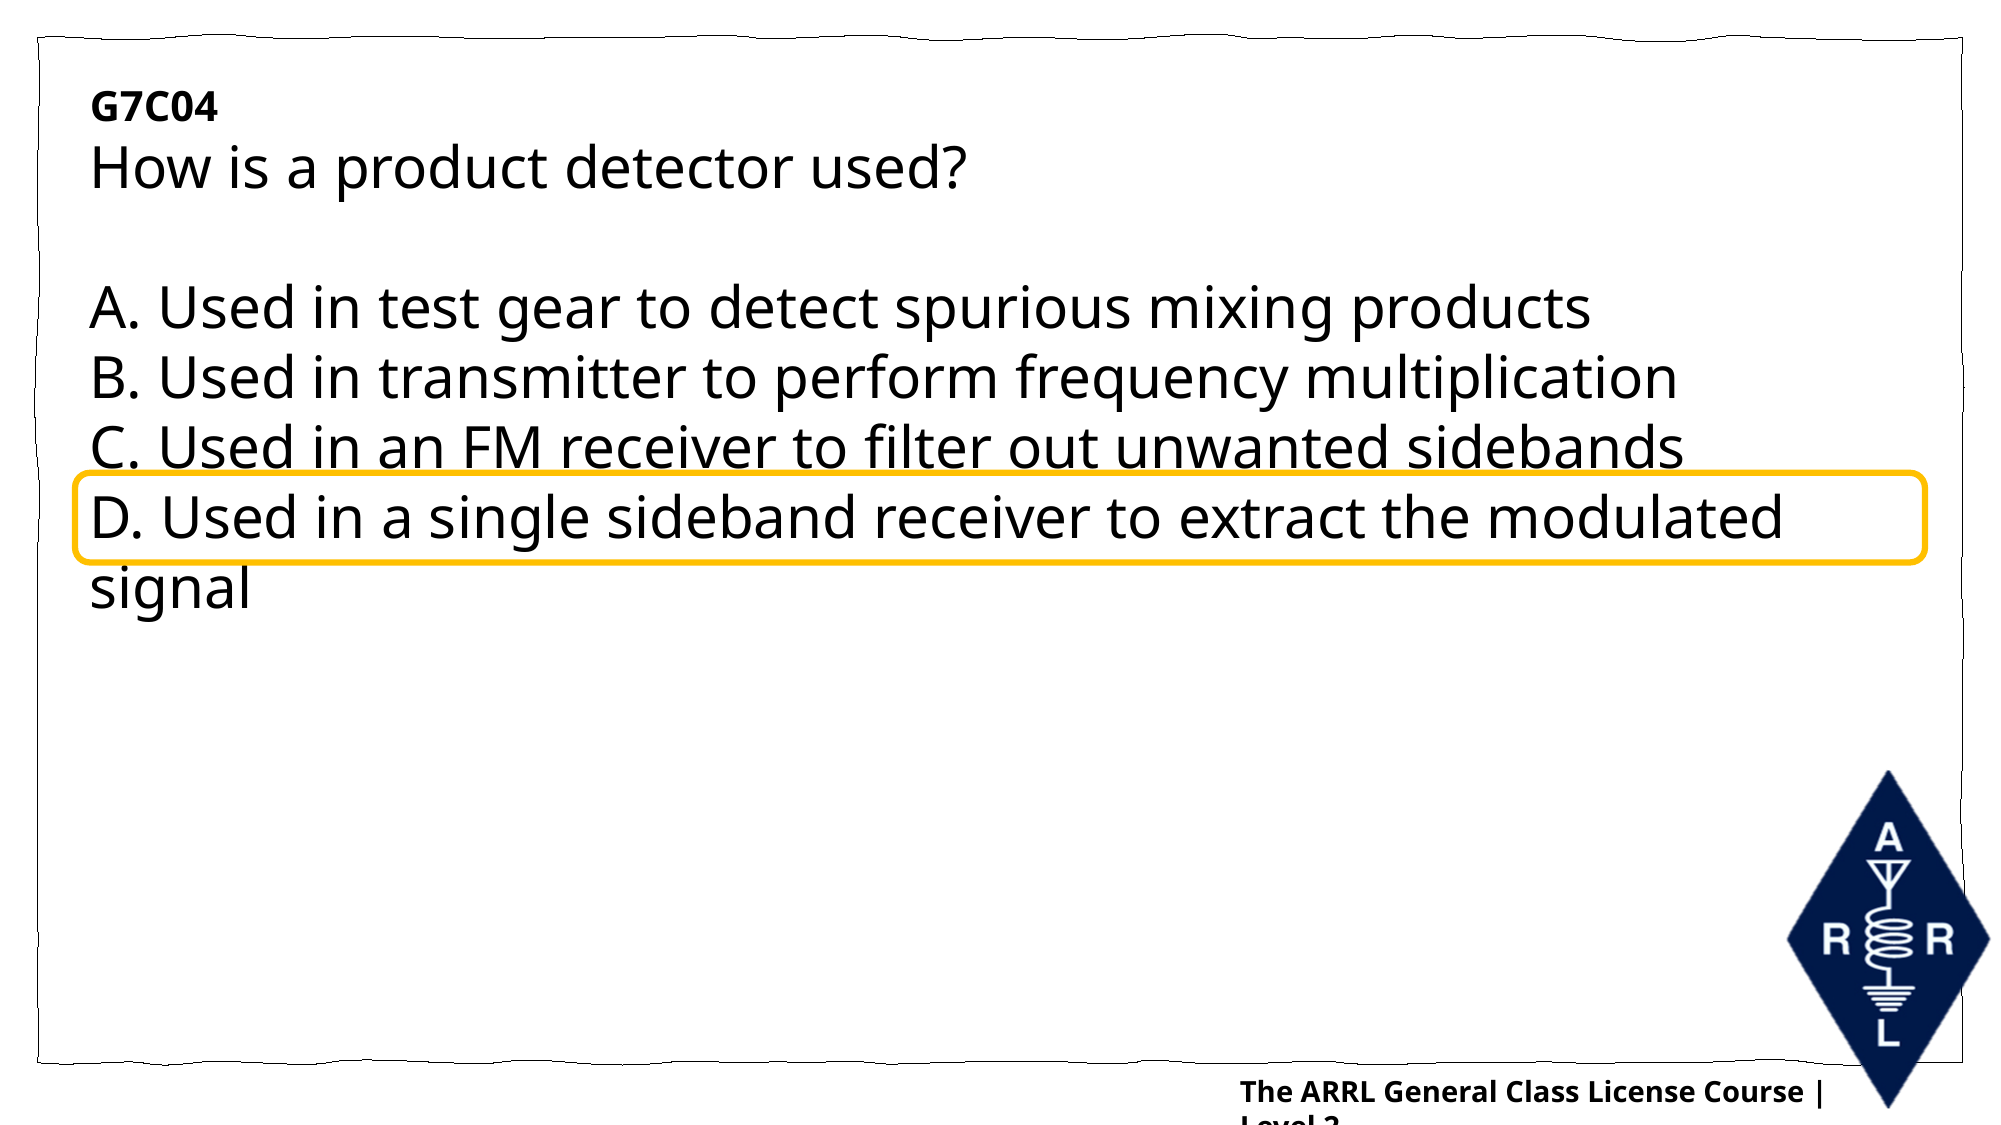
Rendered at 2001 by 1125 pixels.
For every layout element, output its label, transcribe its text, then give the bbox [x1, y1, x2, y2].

picture [1773, 752, 1999, 1125]
text_box G7C04 How is a product detector used? A. Used in test gear to detect spurious mixing products B. Used in transmitter to perform frequency multiplication C. Used in an FM receiver to filter out unwanted sidebands D. Used in a single sideband receiver to extract the modulated signal [75, 72, 1850, 479]
text_box G7C04 How is a product detector used? A. Used in test gear to detect spurious mixing products B. Used in transmitter to perform frequency multiplication C. Used in an FM receiver to filter out unwanted sidebands D. Used in a single sideband receiver to extract the modulated signal [75, 556, 1850, 628]
text_box [73, 471, 1927, 564]
